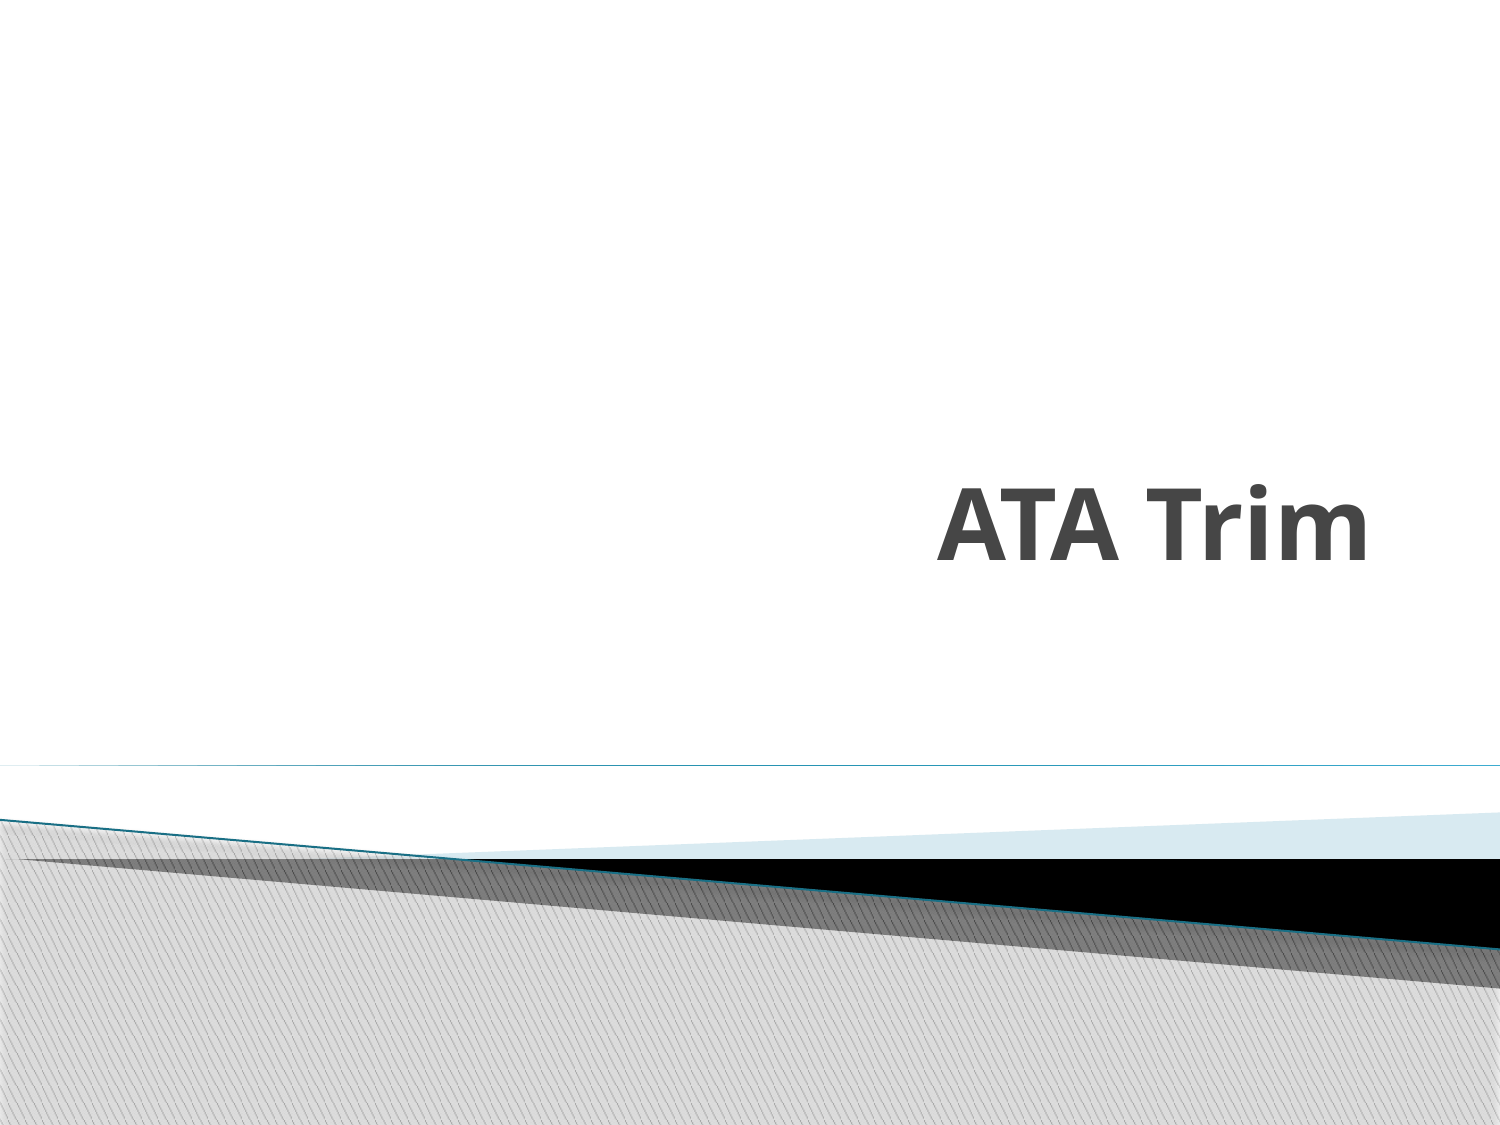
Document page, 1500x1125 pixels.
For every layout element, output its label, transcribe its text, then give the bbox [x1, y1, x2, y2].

picture [5, 859, 1500, 989]
title ATA Trim [112, 287, 1388, 588]
